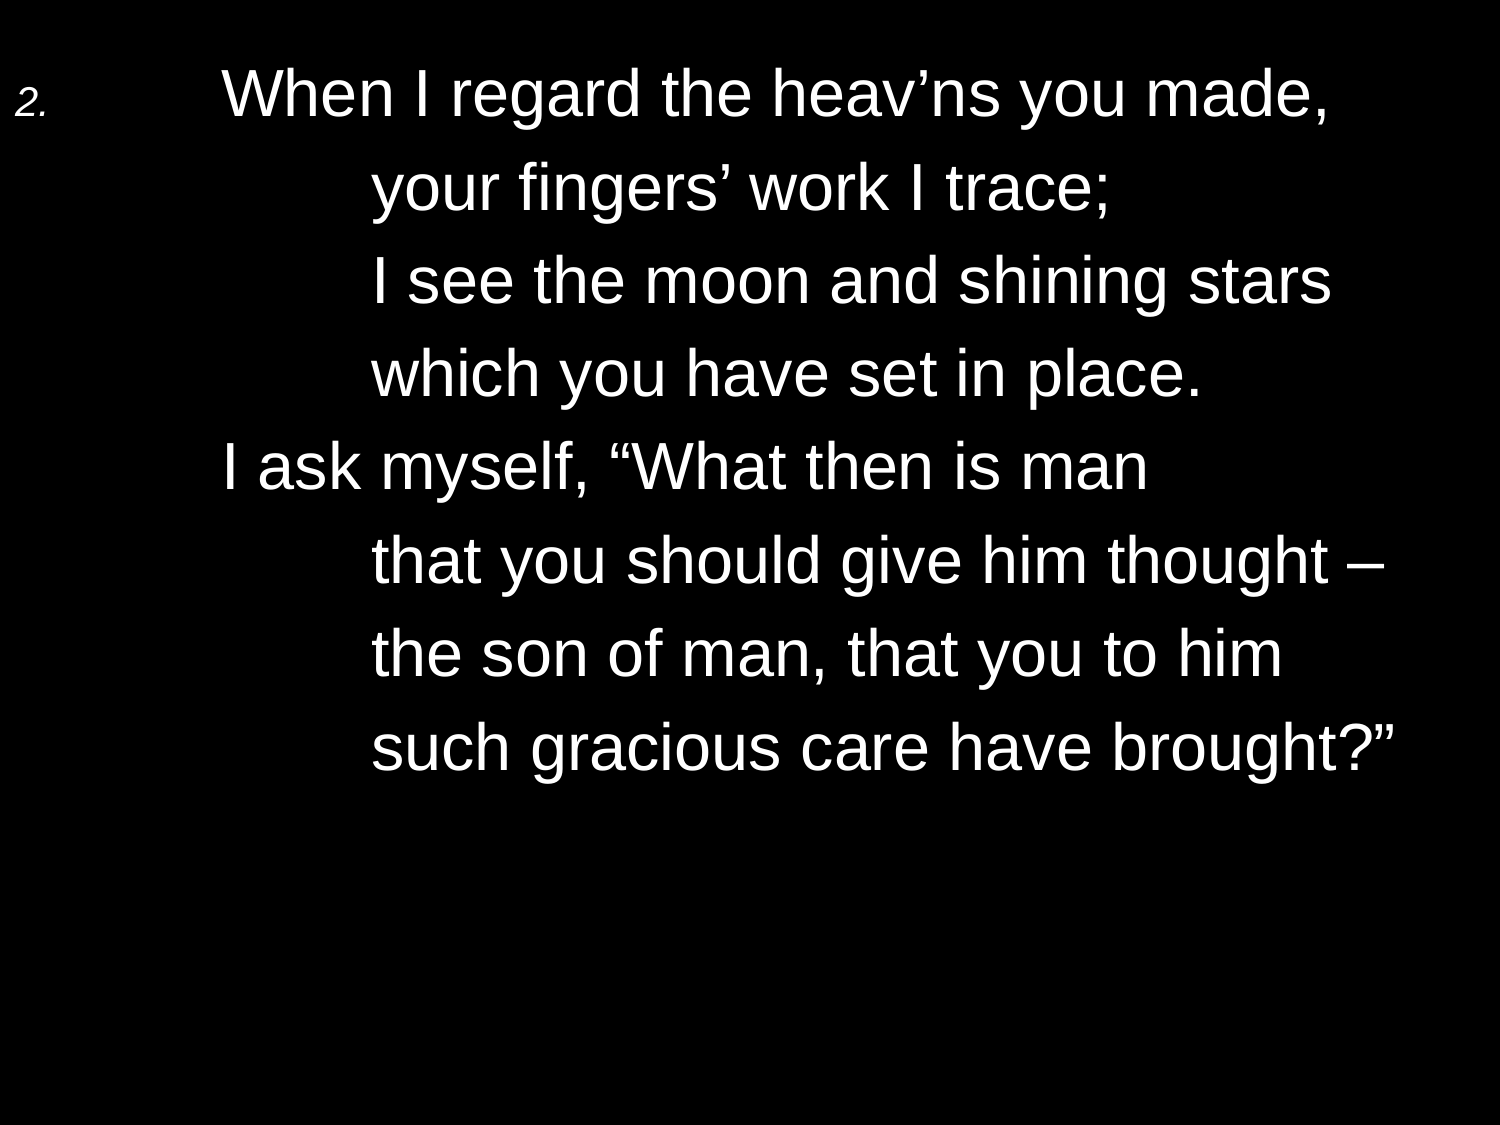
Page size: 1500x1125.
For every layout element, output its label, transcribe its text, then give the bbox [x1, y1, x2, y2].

list 2. When I regard the heav’ns you made, your fingers’ work I trace; I see the moon and shining stars which you have set in place. I ask myself, “What then is man that you should give him thought – the son of man, that you to him such gracious care have brought?” [0, 42, 1500, 1047]
